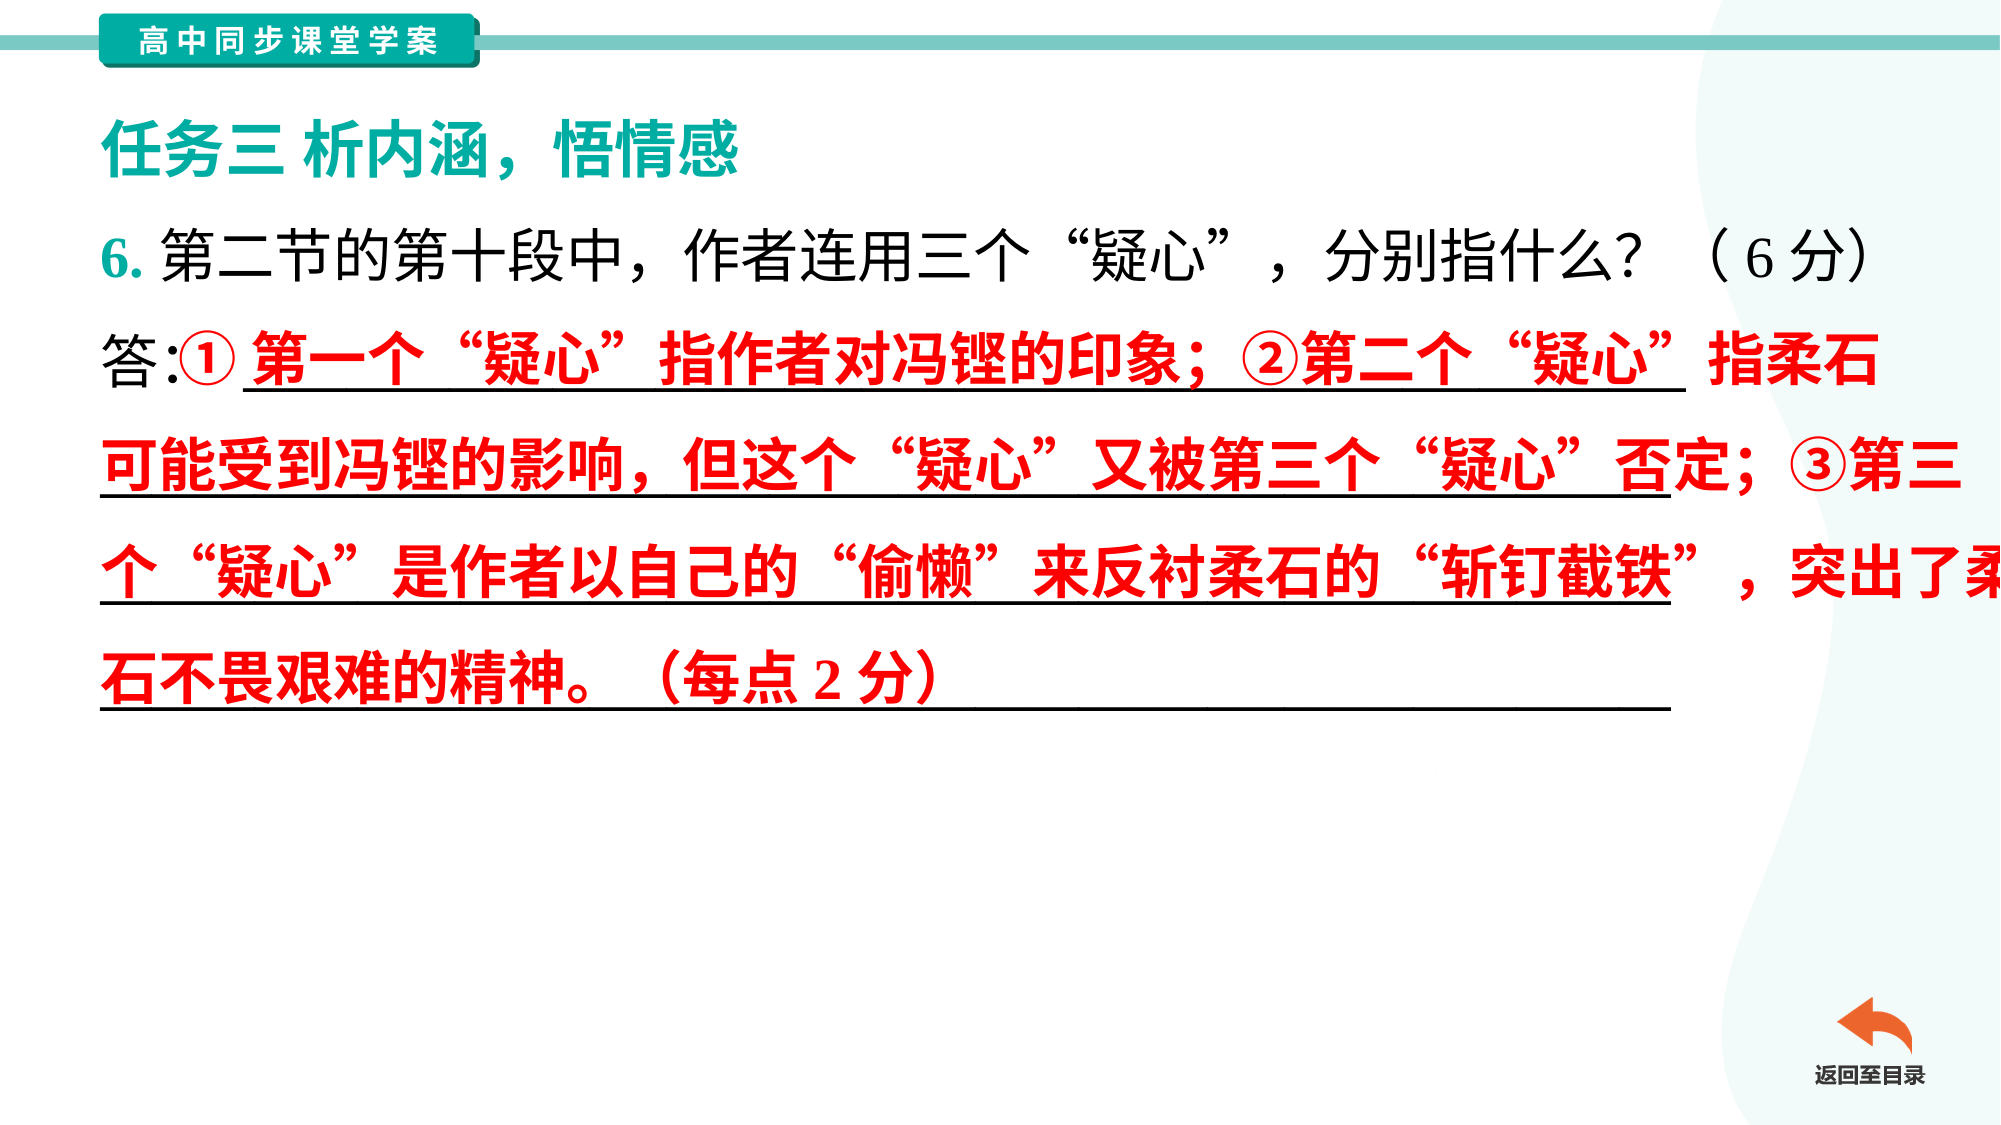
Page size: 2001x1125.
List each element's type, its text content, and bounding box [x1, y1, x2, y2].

text_box 任务三 析内涵，悟情感 [100, 76, 1899, 182]
picture [0, 0, 2000, 1125]
text_box ①第一个“疑心”指作者对冯铿的印象；②第二个“疑心”指柔石 可能受到冯铿的影响，但这个“疑心”又被第三个“疑心”否定；③第三 个“疑心”是作者以自己的“偷懒”来反衬柔石的“斩钉截铁”，突出了柔 石不畏艰难的精神。（每点2分） [100, 285, 1899, 711]
text_box 6.第二节的第十段中，作者连用三个“疑心”，分别指什么？（6分） 答： ________________________________________________________ _____________________________________________________________ _____________________________________________________________ _____________________________________________________________ [100, 711, 1899, 715]
text_box 6.第二节的第十段中，作者连用三个“疑心”，分别指什么？（6分） 答： ________________________________________________________ _____________________________________________________________ _____________________________________________________________ _____________________________________________________________ [100, 182, 1899, 285]
